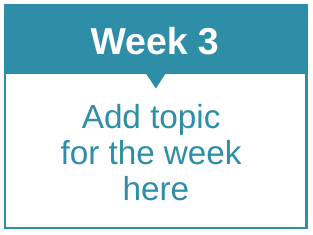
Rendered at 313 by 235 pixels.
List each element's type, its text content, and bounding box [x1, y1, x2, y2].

text_box [4, 4, 308, 229]
text_box Add topic for the week here [11, 92, 301, 215]
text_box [4, 5, 307, 89]
